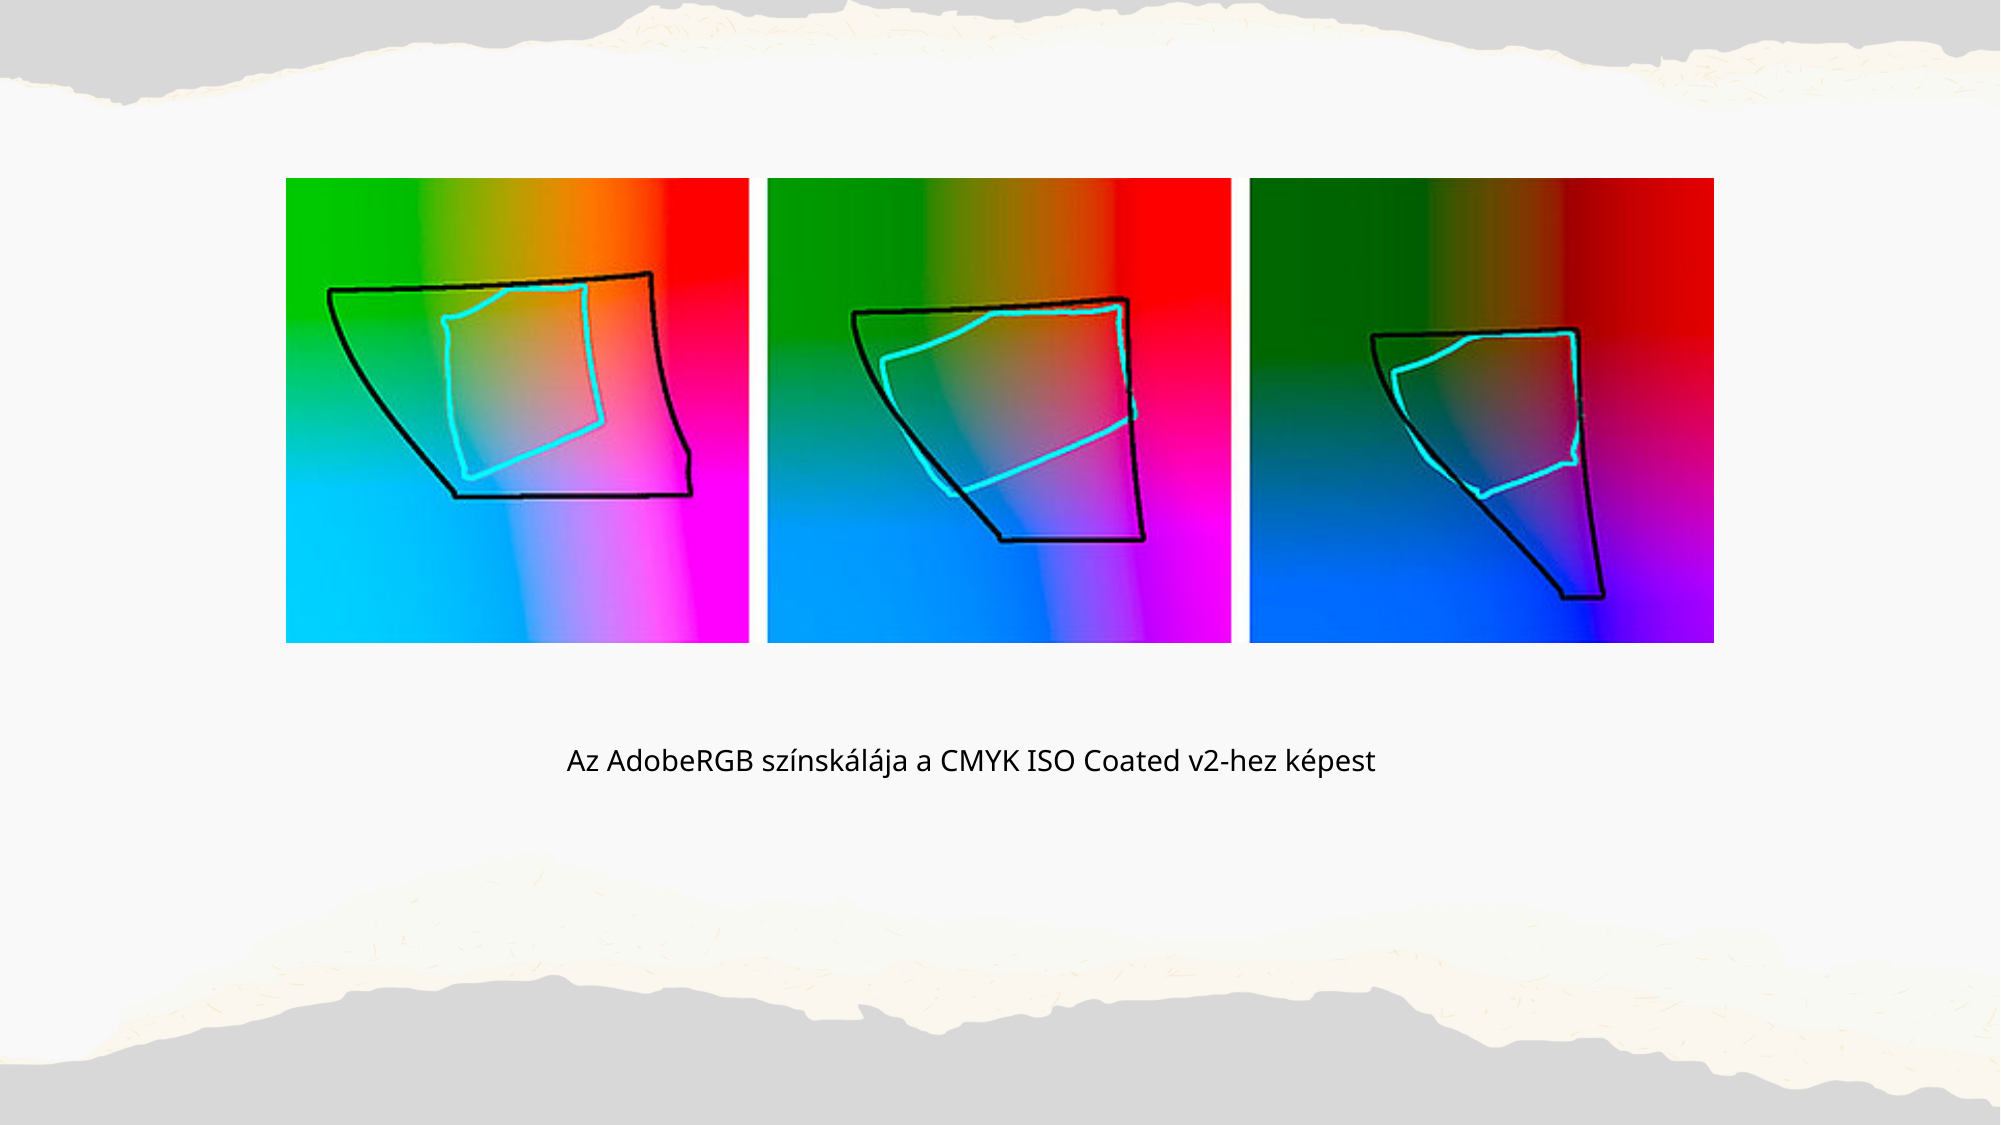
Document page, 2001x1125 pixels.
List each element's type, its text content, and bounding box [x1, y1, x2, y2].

text_box Az AdobeRGB színskálája a CMYK ISO Coated v2-hez képest [552, 734, 1448, 785]
picture [0, 0, 2001, 1125]
